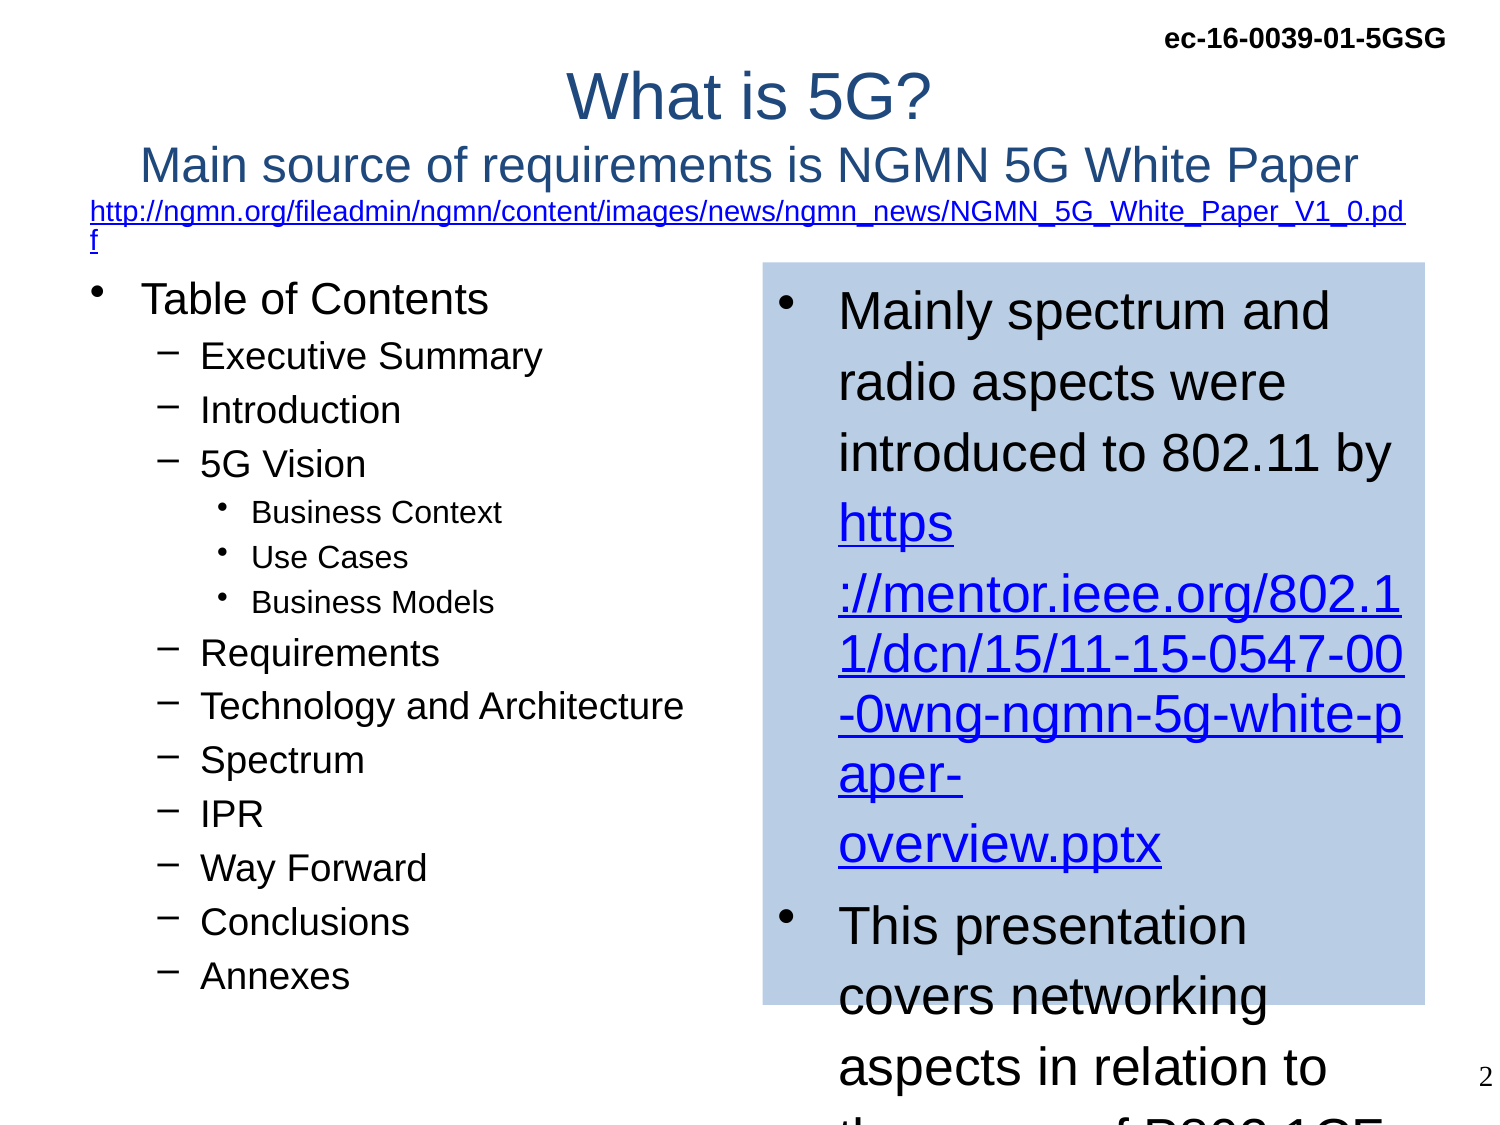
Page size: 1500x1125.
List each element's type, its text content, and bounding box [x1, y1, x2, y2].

title What is 5G? Main source of requirements is NGMN 5G White Paper http://ngmn.org/fileadmin/ngmn/content/images/news/ngmn_news/NGMN_5G_White_Paper_V1_0.pdf [75, 45, 1425, 233]
list Mainly spectrum and radio aspects were introduced to 802.11 by https://mentor.ieee.org/802.11/dcn/15/11-15-0547-00-0wng-ngmn-5g-white-paper-overview.pptx This presentation covers networking aspects in relation to the scope of P802.1CF [762, 262, 1425, 1005]
list Table of Contents Executive Summary Introduction 5G Vision Business Context Use Cases Business Models Requirements Technology and Architecture Spectrum IPR Way Forward Conclusions Annexes [75, 262, 738, 1005]
